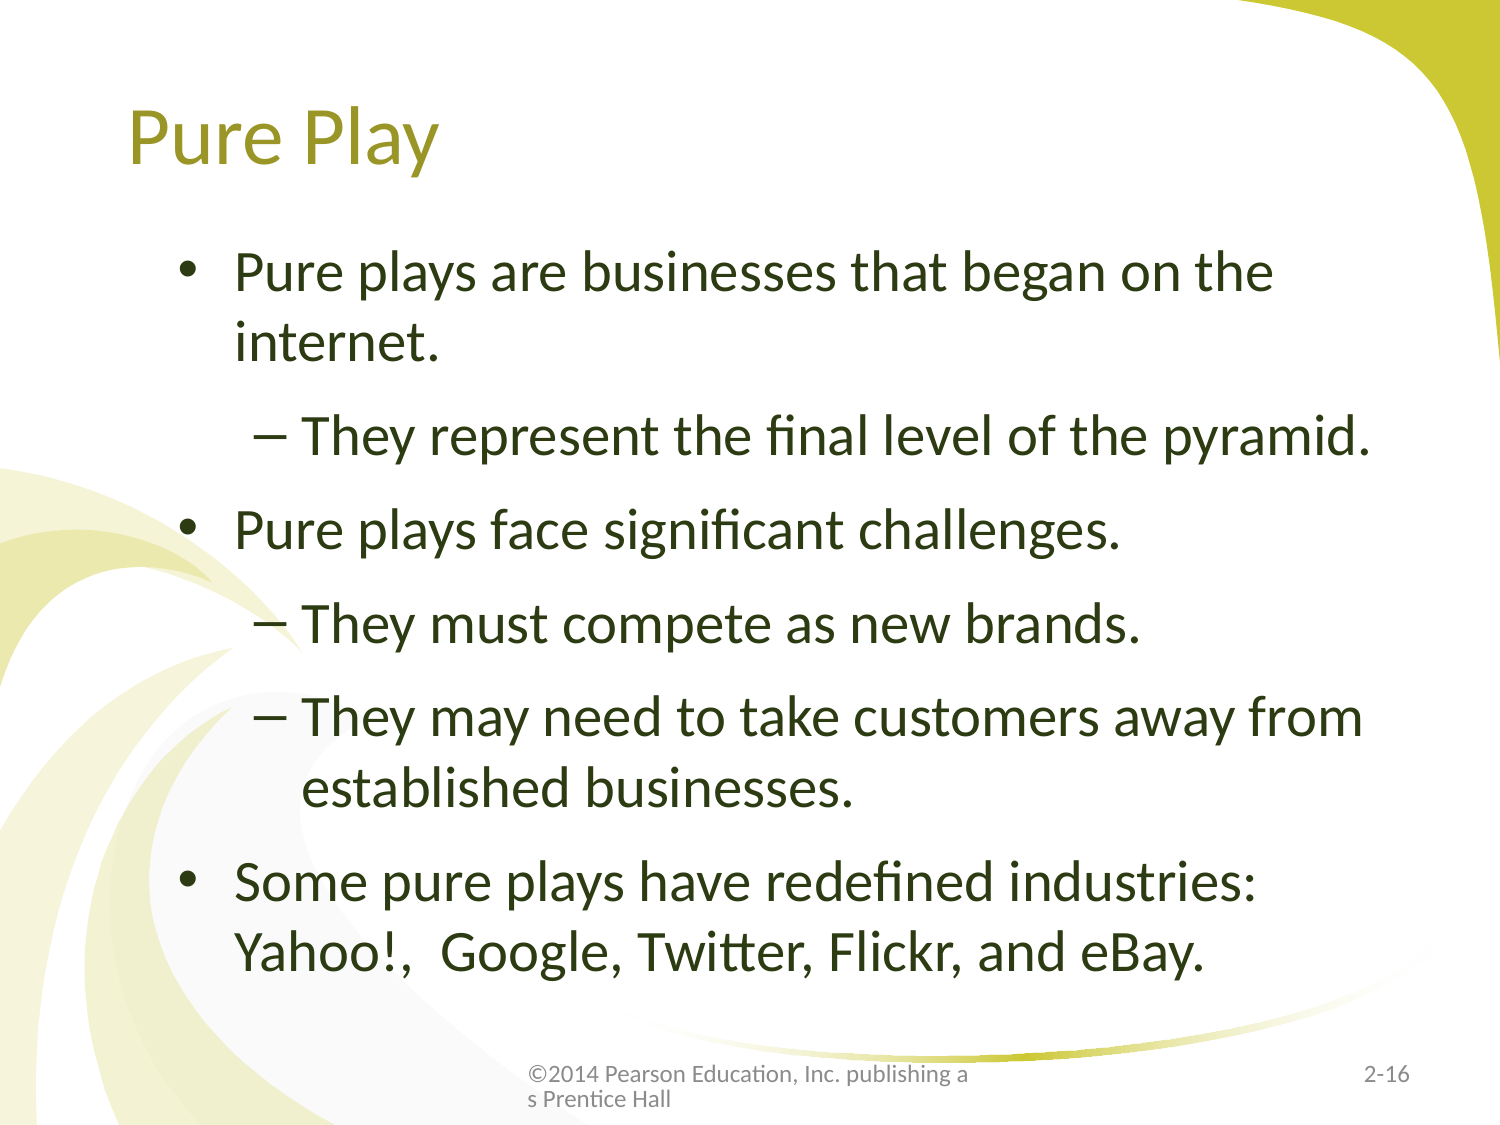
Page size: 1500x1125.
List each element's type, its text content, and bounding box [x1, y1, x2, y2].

list Pure plays are businesses that began on the internet. They represent the final level of the pyramid. Pure plays face significant challenges. They must compete as new brands. They may need to take customers away from established businesses. Some pure plays have redefined industries: Yahoo!, Google, Twitter, Flickr, and eBay. [162, 224, 1438, 1000]
title Pure Play [112, 37, 1438, 225]
slide_number 2-16 [1074, 1042, 1425, 1103]
footer ©2014 Pearson Education, Inc. publishing as Prentice Hall [512, 1042, 988, 1103]
